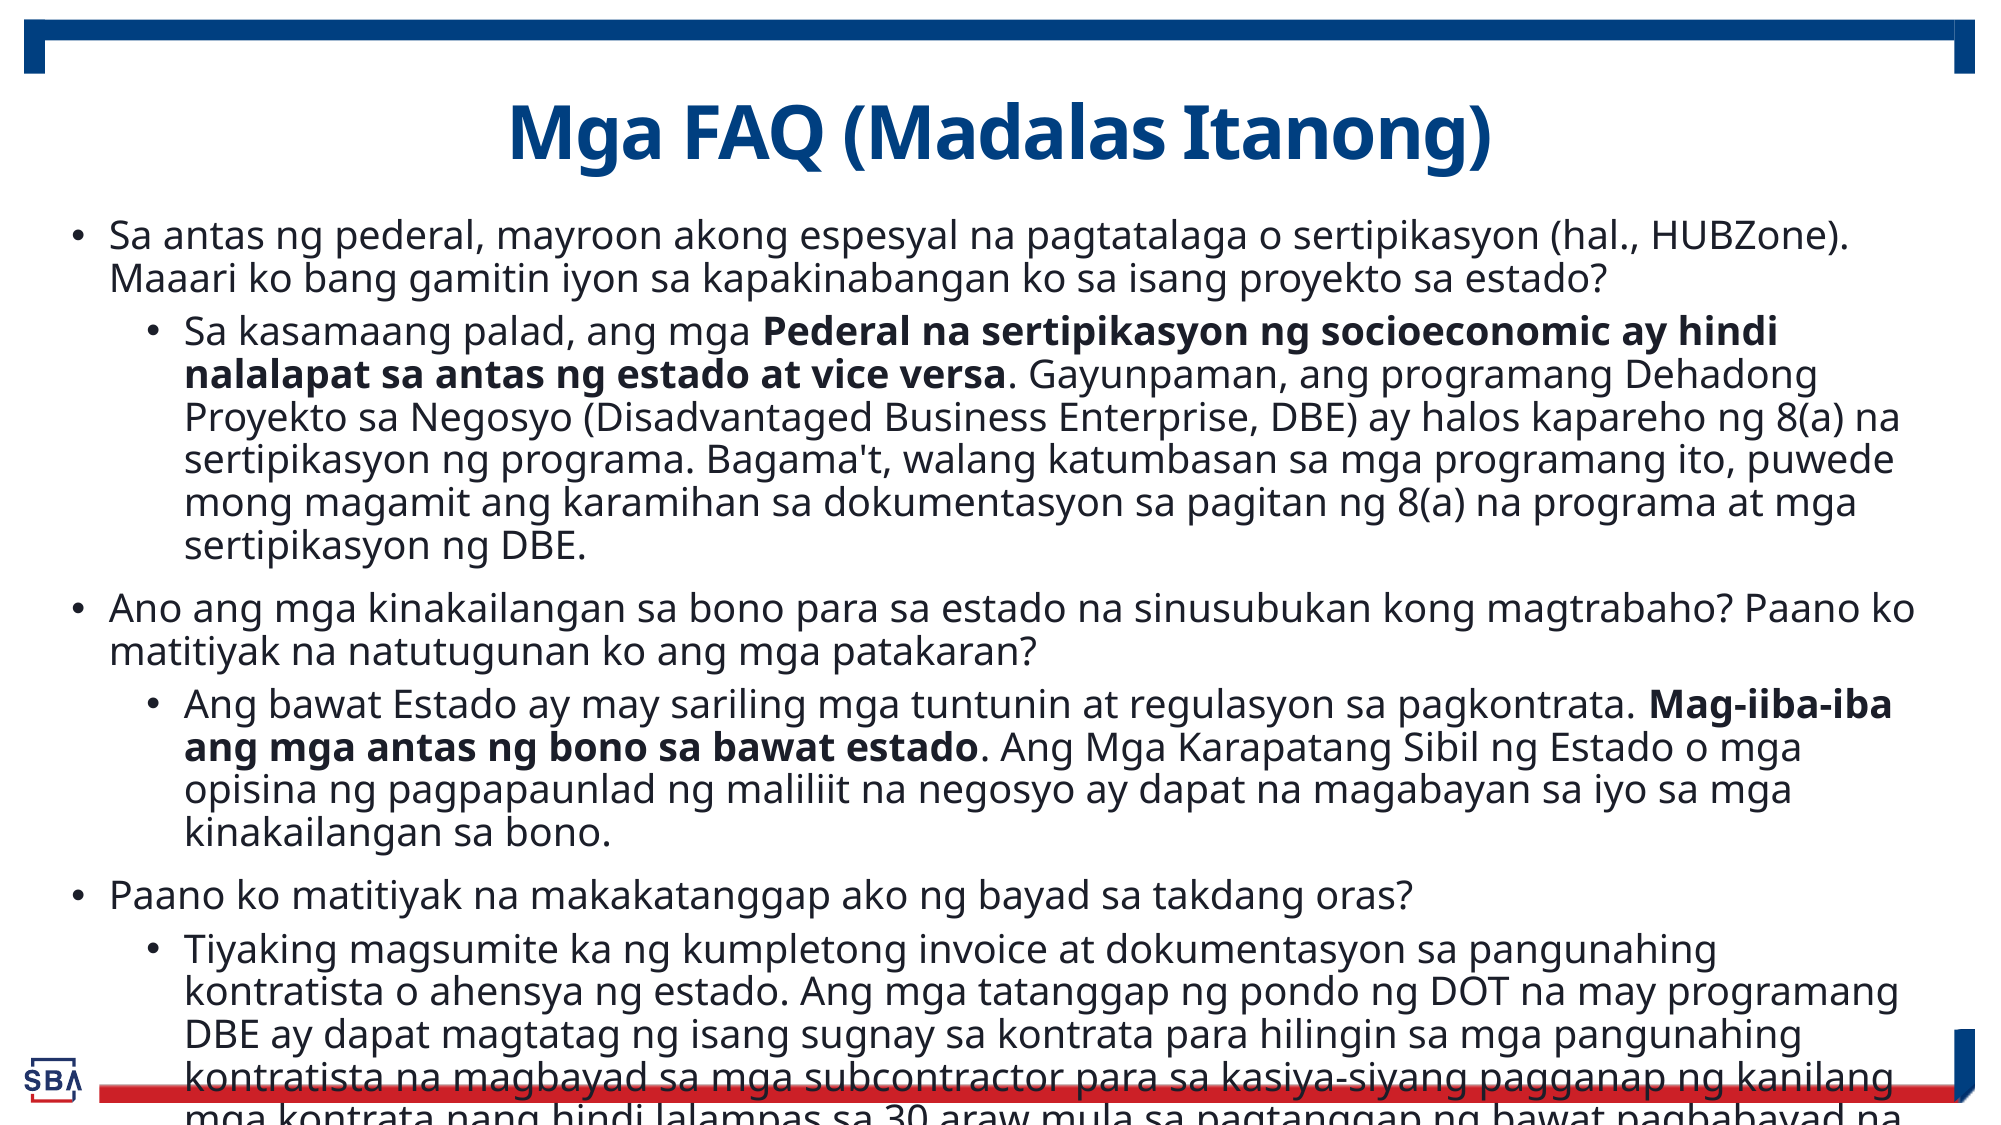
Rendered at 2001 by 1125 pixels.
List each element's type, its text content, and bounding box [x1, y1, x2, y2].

list Sa antas ng pederal, mayroon akong espesyal na pagtatalaga o sertipikasyon (hal., HUBZone). Maaari ko bang gamitin iyon sa kapakinabangan ko sa isang proyekto sa estado? Sa kasamaang palad, ang mga Pederal na sertipikasyon ng socioeconomic ay hindi nalalapat sa antas ng estado at vice versa. Gayunpaman, ang programang Dehadong Proyekto sa Negosyo (Disadvantaged Business Enterprise, DBE) ay halos kapareho ng 8(a) na sertipikasyon ng programa. Bagama't, walang katumbasan sa mga programang ito, puwede mong magamit ang karamihan sa dokumentasyon sa pagitan ng 8(a) na programa at mga sertipikasyon ng DBE. Ano ang mga kinakailangan sa bono para sa estado na sinusubukan kong magtrabaho? Paano ko matitiyak na natutugunan ko ang mga patakaran? Ang bawat Estado ay may sariling mga tuntunin at regulasyon sa pagkontrata. Mag-iiba-iba ang mga antas ng bono sa bawat estado. Ang Mga Karapatang Sibil ng Estado o mga opisina ng pagpapaunlad ng maliliit na negosyo ay dapat na magabayan sa iyo sa mga kinakailangan sa bono. Paano ko matitiyak na makakatanggap ako ng bayad sa takdang oras? Tiyaking magsumite ka ng kumpletong invoice at dokumentasyon sa pangunahing kontratista o ahensya ng estado. Ang mga tatanggap ng pondo ng DOT na may programang DBE ay dapat magtatag ng isang sugnay sa kontrata para hilingin sa mga pangunahing kontratista na magbayad sa mga subcontractor para sa kasiya-siyang pagganap ng kanilang mga kontrata nang hindi lalampas sa 30 araw mula sa pagtanggap ng bawat pagbabayad na ginawa sa pangunahing kontratista. [56, 208, 1937, 994]
title Mga FAQ (Madalas Itanong) [137, 87, 1863, 186]
